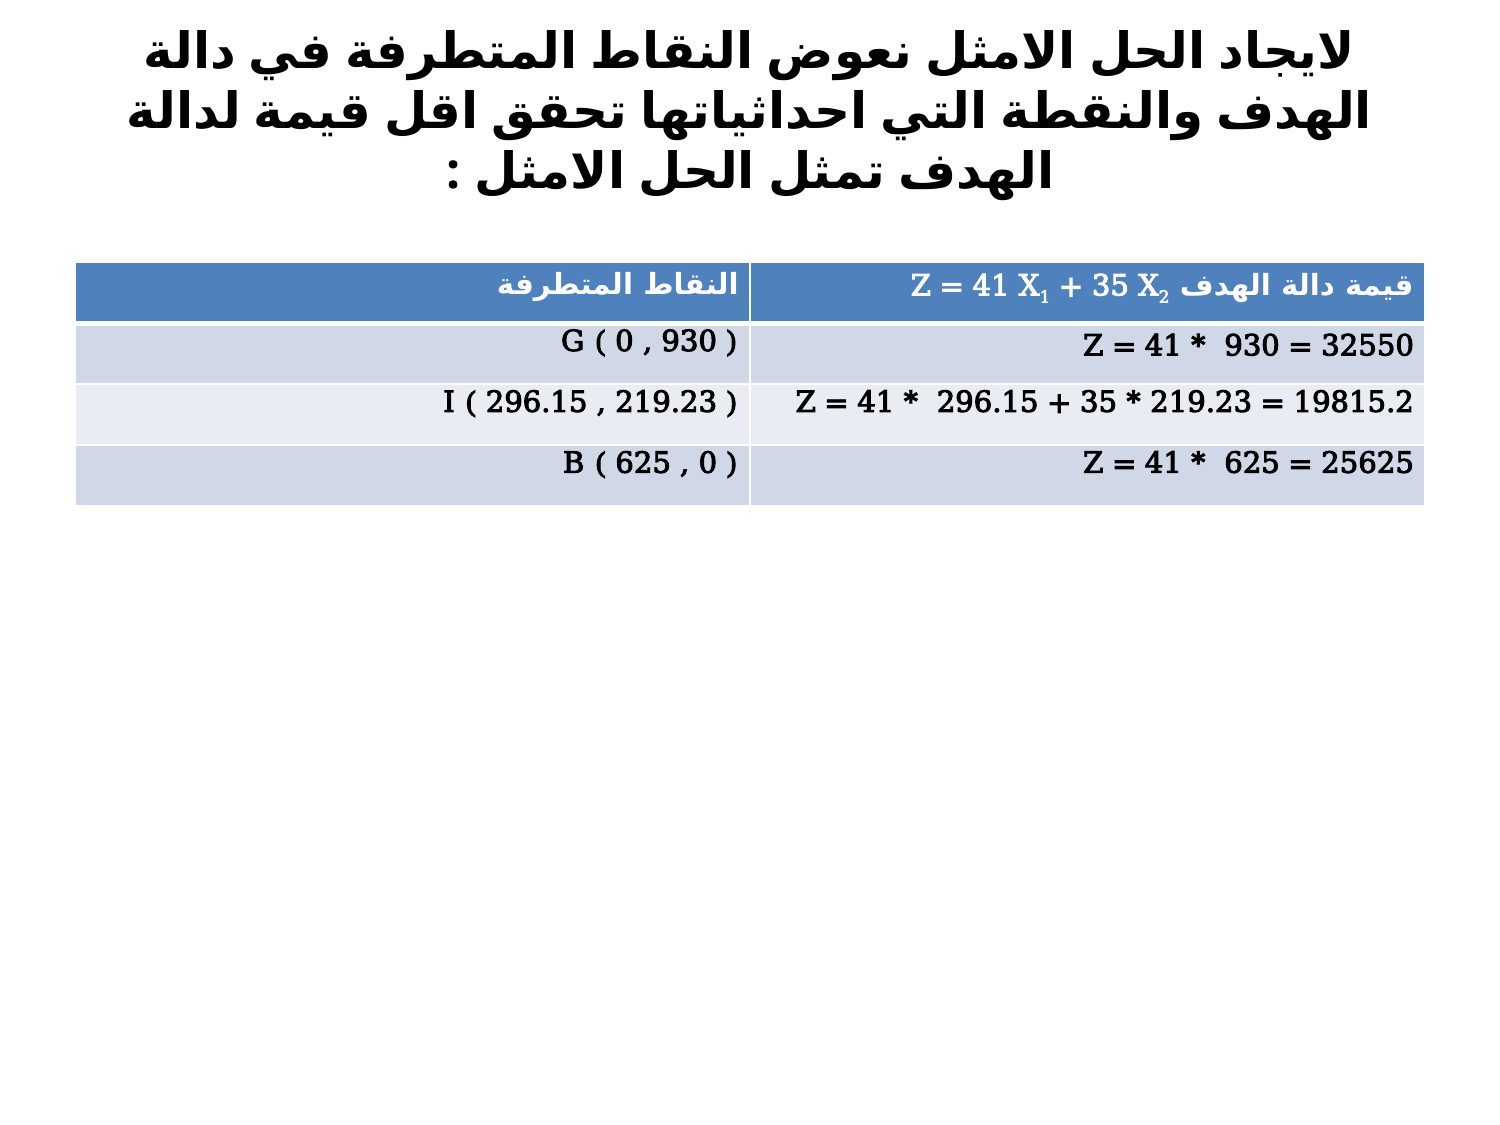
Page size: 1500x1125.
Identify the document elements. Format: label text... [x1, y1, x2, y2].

table_header النقاط المتطرفة [76, 263, 749, 321]
table_cell Z = 41 * 625 = 25625 [751, 446, 1424, 505]
table_cell I ( 296.15 , 219.23 ) [76, 385, 749, 444]
table_cell Z = 41 * 930 = 32550 [751, 326, 1424, 383]
table_cell G ( 0 , 930 ) [76, 326, 749, 383]
table_cell B ( 625 , 0 ) [76, 446, 749, 505]
table_header قيمة دالة الهدف Z = 41 X1 + 35 X2 [751, 263, 1424, 321]
table_cell Z = 41 * 296.15 + 35 * 219.23 = 19815.2 [751, 385, 1424, 444]
title لايجاد الحل الامثل نعوض النقاط المتطرفة في دالة الهدف والنقطة التي احداثياتها تحقق اقل قيمة لدالة الهدف تمثل الحل الامثل : [75, 45, 1425, 233]
